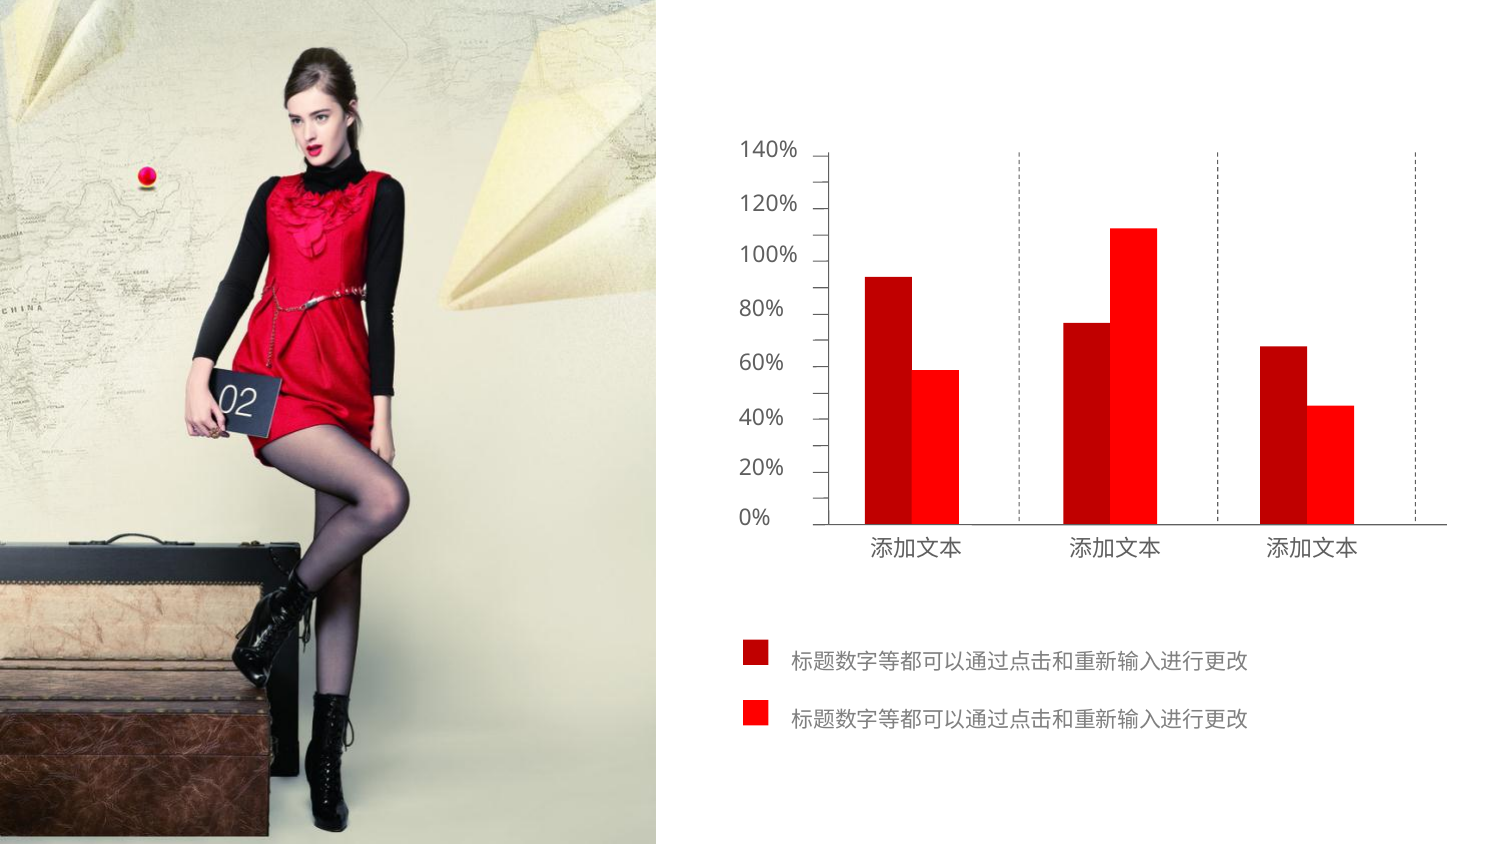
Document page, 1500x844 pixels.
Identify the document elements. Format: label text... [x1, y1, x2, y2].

text_box 100% [739, 239, 799, 267]
text_box 120% [739, 188, 799, 217]
text_box 标题数字等都可以通过点击和重新输入进行更改 [776, 685, 1393, 740]
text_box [812, 152, 829, 525]
text_box 60% [738, 347, 785, 376]
text_box [911, 370, 959, 524]
text_box [1307, 405, 1355, 524]
text_box [1110, 228, 1158, 524]
text_box 0% [738, 502, 772, 531]
text_box [743, 639, 769, 665]
text_box 添加文本 [1266, 533, 1359, 561]
text_box 标题数字等都可以通过点击和重新输入进行更改 [776, 627, 1393, 682]
text_box [1063, 322, 1110, 524]
text_box 添加文本 [870, 533, 963, 561]
text_box 80% [738, 293, 785, 321]
text_box [864, 276, 912, 524]
text_box 140% [739, 134, 799, 162]
text_box 20% [738, 452, 785, 480]
text_box [743, 700, 769, 726]
text_box 40% [738, 401, 785, 430]
picture [0, 0, 656, 844]
text_box [1260, 346, 1308, 524]
text_box 添加文本 [1069, 533, 1162, 561]
